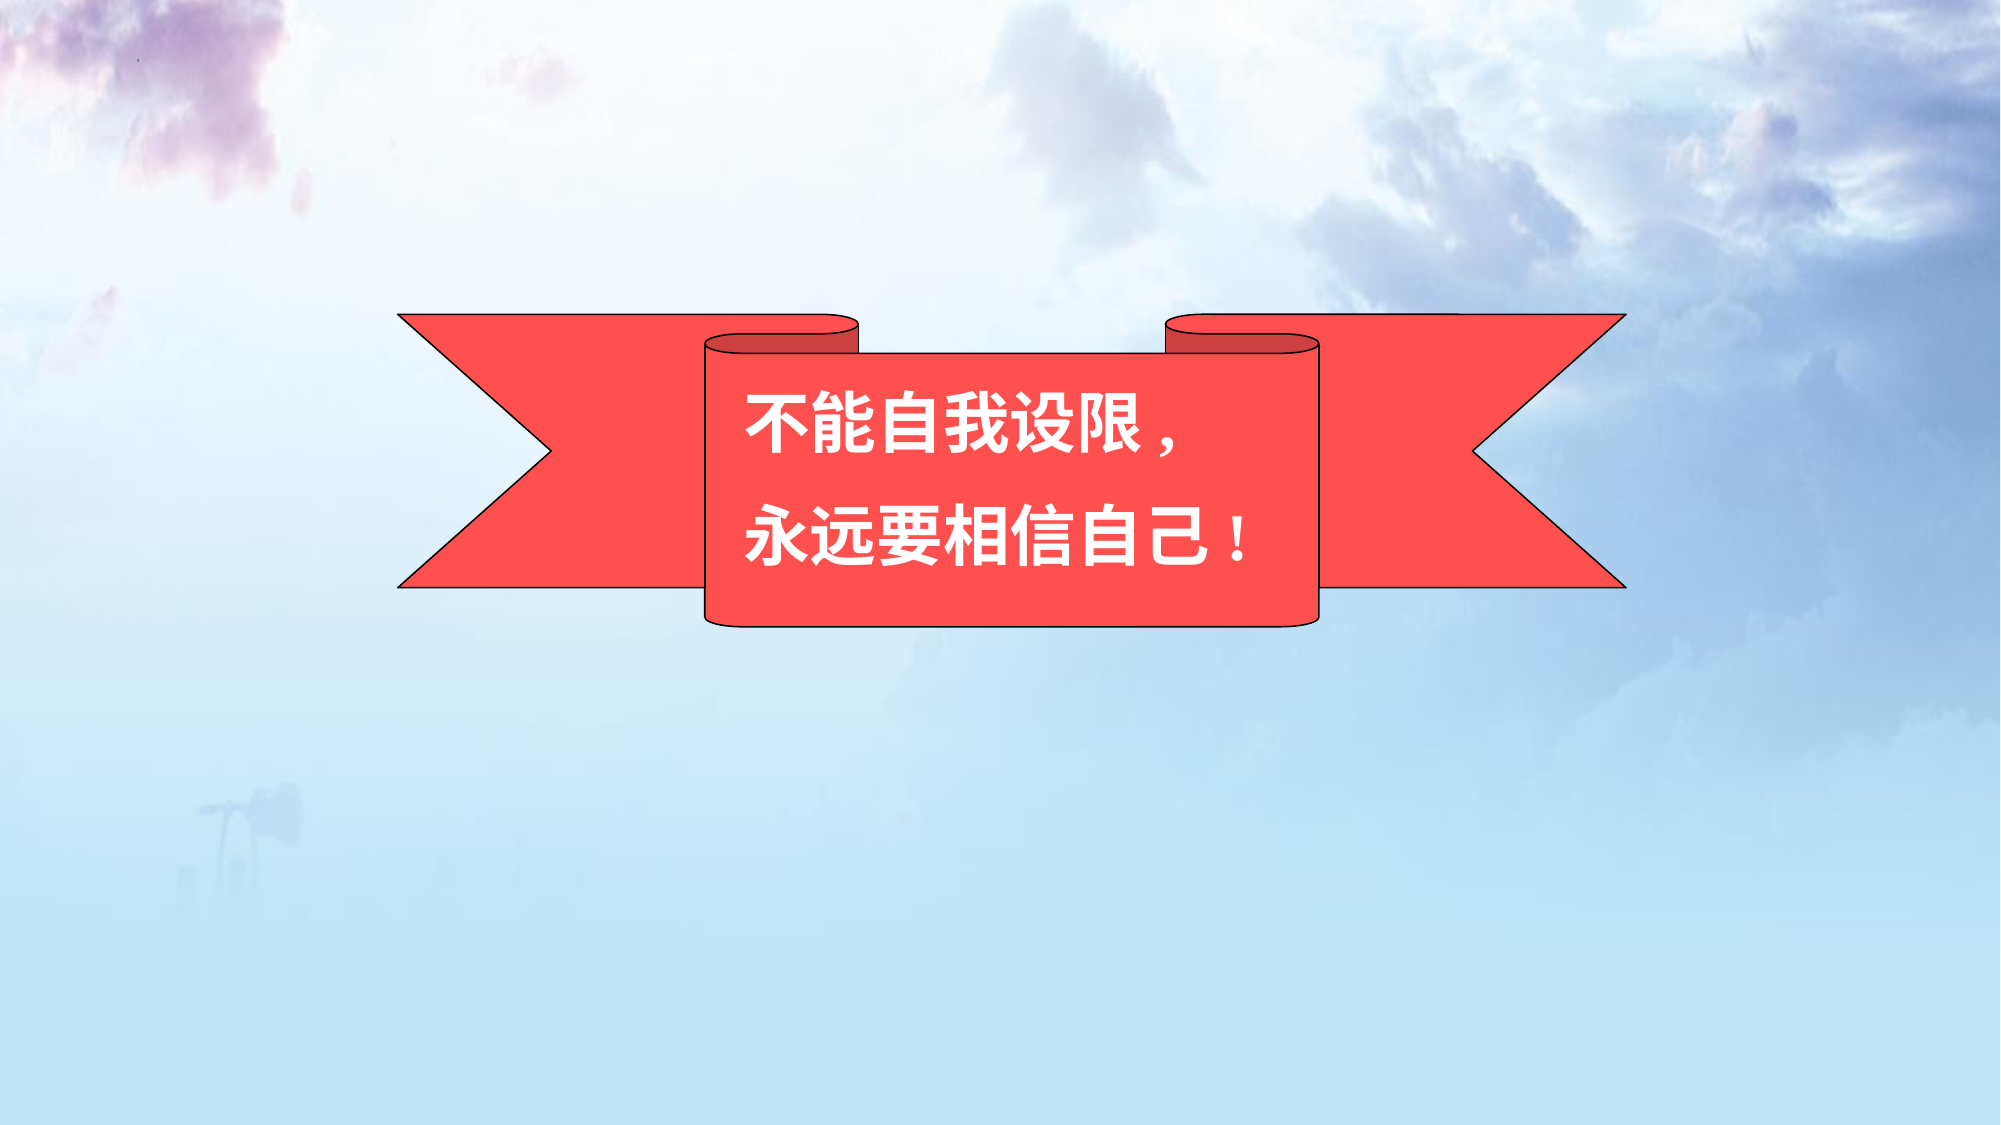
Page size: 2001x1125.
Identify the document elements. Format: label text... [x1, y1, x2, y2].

text_box 不能自我设限, 永远要相信自己! [728, 373, 1289, 582]
picture [0, 0, 2001, 1125]
text_box [397, 314, 1627, 627]
